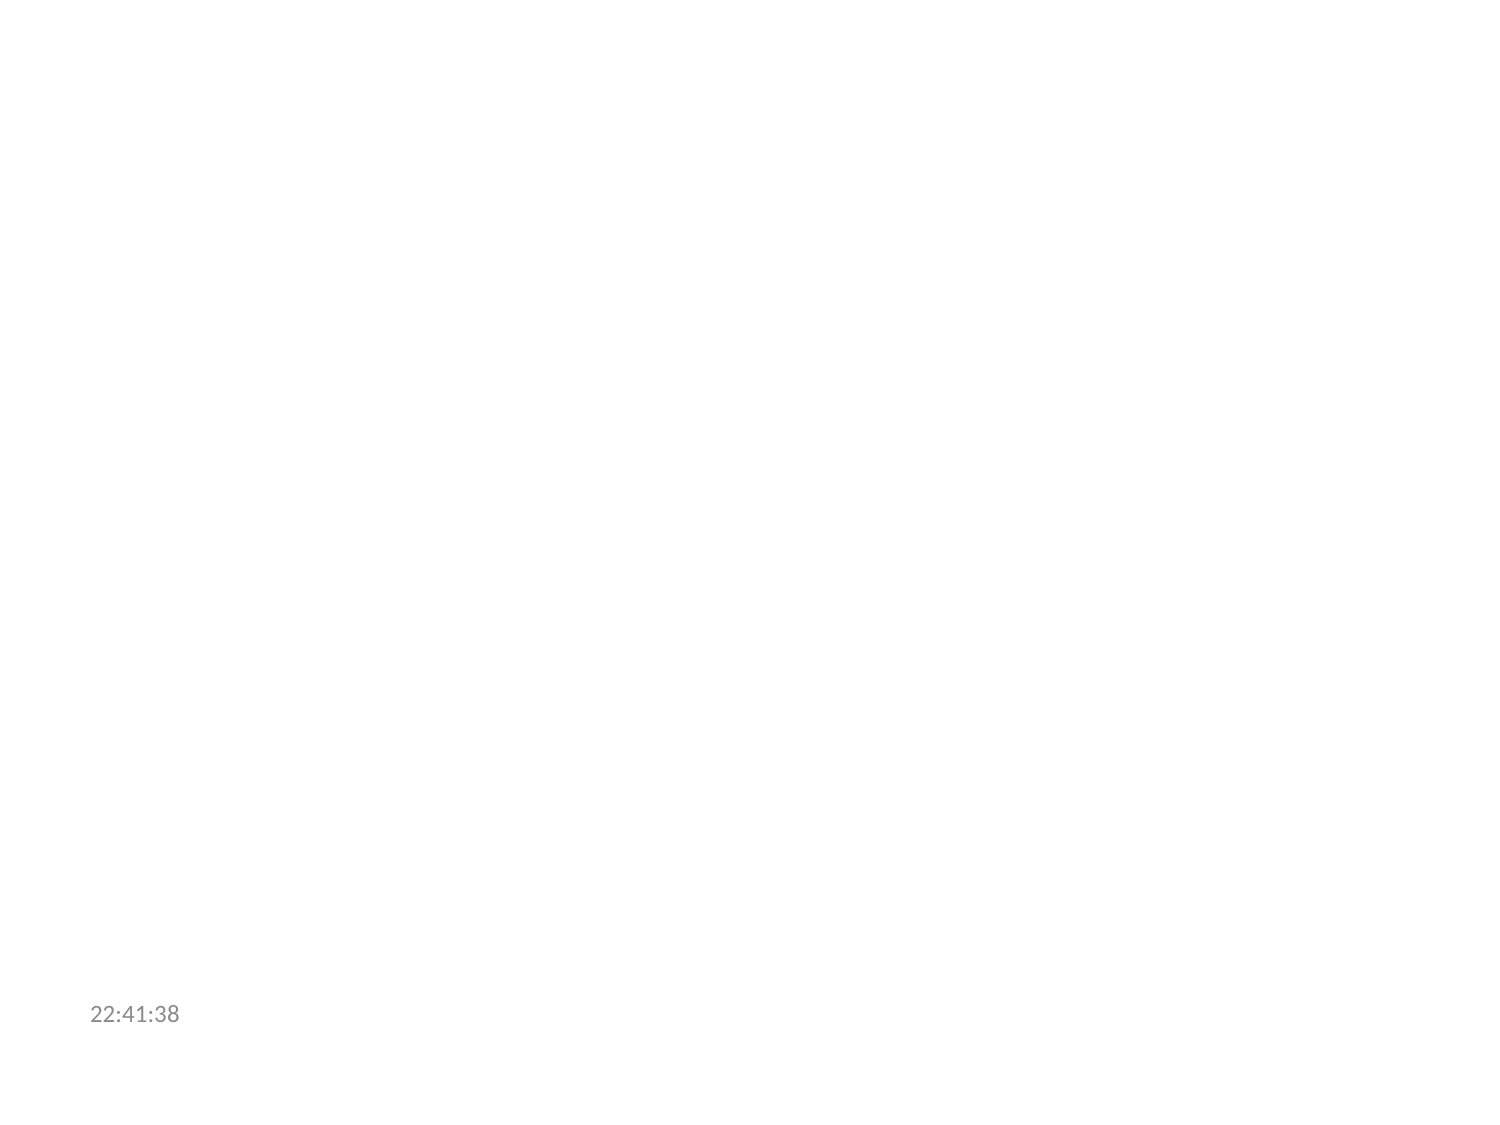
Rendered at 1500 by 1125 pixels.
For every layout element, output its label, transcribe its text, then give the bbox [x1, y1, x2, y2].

text_box 15:35:09 [75, 982, 425, 1043]
